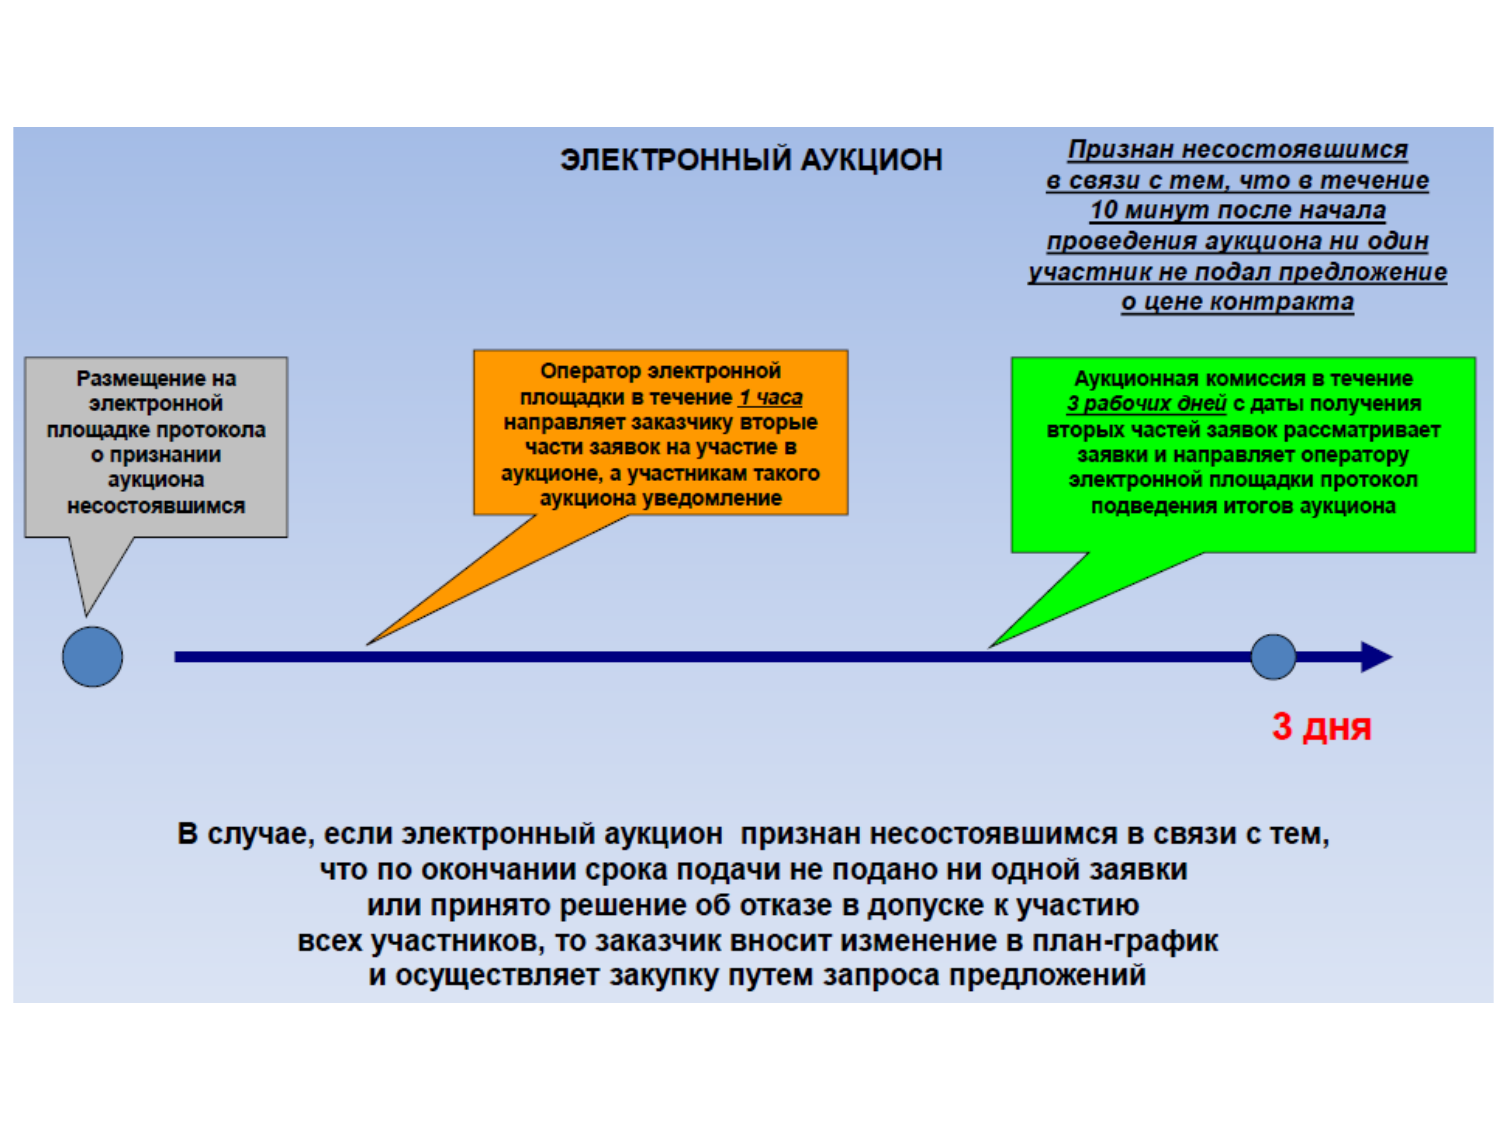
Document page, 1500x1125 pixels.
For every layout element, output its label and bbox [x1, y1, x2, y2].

picture [12, 126, 1494, 1003]
